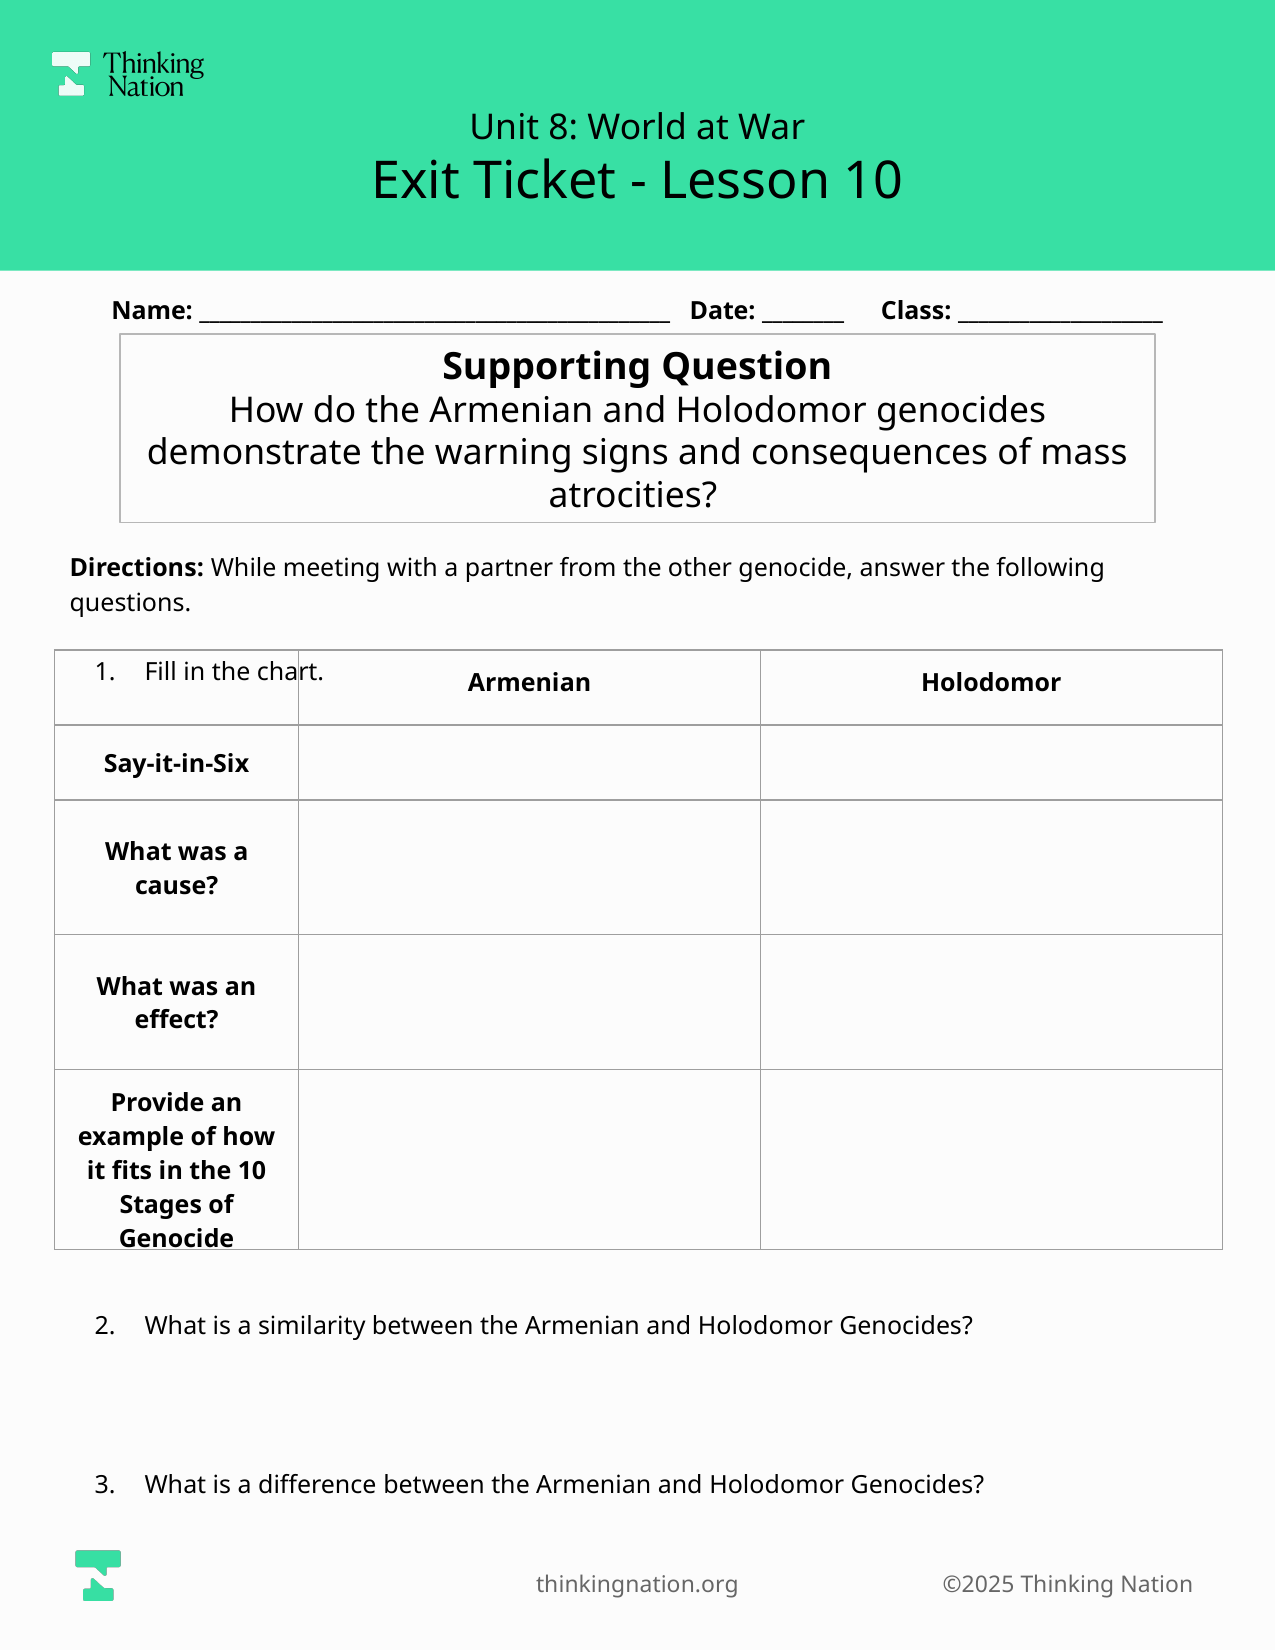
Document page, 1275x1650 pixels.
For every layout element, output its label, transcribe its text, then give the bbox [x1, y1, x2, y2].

table_cell [299, 726, 760, 799]
table_cell [299, 1070, 760, 1249]
table_cell [761, 726, 1222, 799]
table_header Holodomor [761, 651, 1222, 724]
table_cell [761, 935, 1222, 1069]
picture [35, 37, 210, 110]
text_box Directions: While meeting with a partner from the other genocide, answer the following questions. Fill in the chart. What is a similarity between the Armenian and Holodomor Genocides? What is a difference between the Armenian and Holodomor Genocides? [54, 532, 1223, 649]
text_box Name: ______________________________________________ Date: ________ Class: ____________________ [35, 279, 1239, 340]
table_cell What was an effect? [55, 935, 298, 1069]
table_cell What was a cause? [55, 801, 298, 934]
text_box Unit 8: World at War Exit Ticket - Lesson 10 [0, 0, 1275, 271]
text_box thinkingnation.org [486, 1576, 789, 1605]
table_cell Provide an example of how it fits in the 10 Stages of Genocide [55, 1070, 298, 1249]
table_cell [299, 801, 760, 934]
text_box ©2025 Thinking Nation [907, 1576, 1210, 1605]
text_box Supporting Question How do the Armenian and Holodomor genocides demonstrate the warning signs and consequences of mass atrocities? [119, 340, 1156, 523]
table_cell [299, 935, 760, 1069]
table_header [55, 651, 298, 724]
table_cell Say-it-in-Six [55, 726, 298, 799]
table_cell [761, 801, 1222, 934]
text_box Directions: While meeting with a partner from the other genocide, answer the following questions. Fill in the chart. What is a similarity between the Armenian and Holodomor Genocides? What is a difference between the Armenian and Holodomor Genocides? [54, 1250, 1223, 1576]
table_header Armenian [299, 651, 760, 724]
table_cell [761, 1070, 1222, 1249]
picture [62, 1539, 134, 1612]
